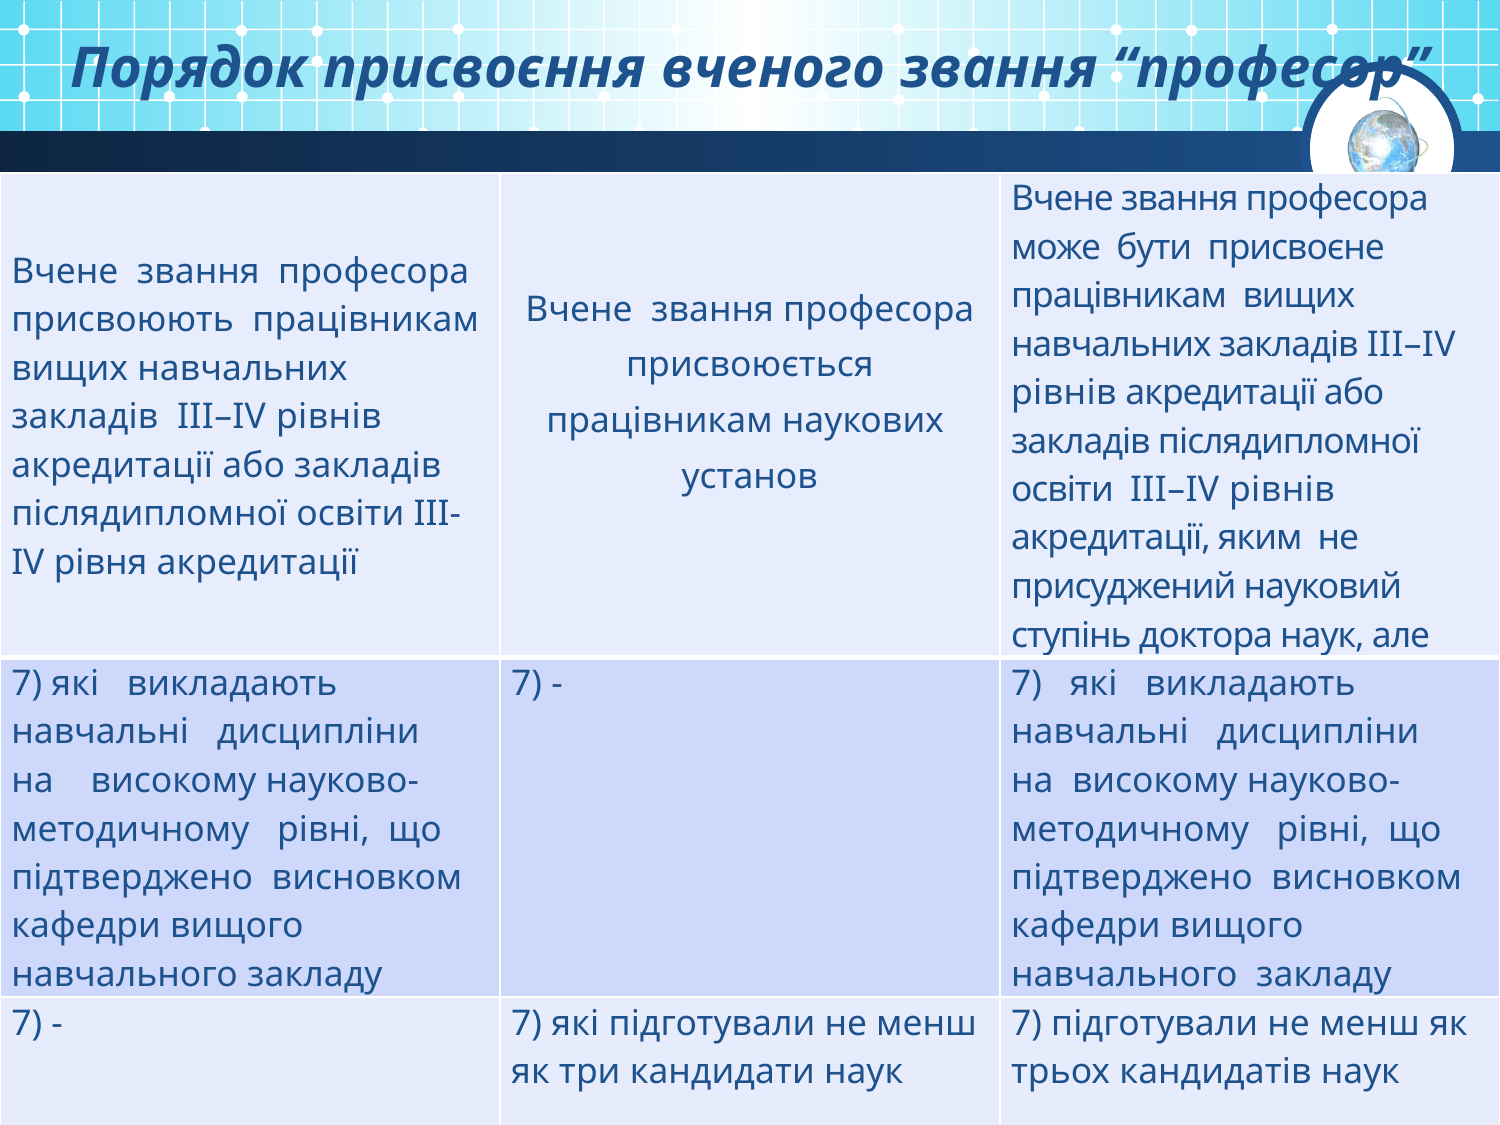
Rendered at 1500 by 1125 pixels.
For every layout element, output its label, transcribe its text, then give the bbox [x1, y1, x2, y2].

title Порядок присвоєння вченого звання “професор” [0, 0, 1500, 130]
picture [1310, 130, 1454, 172]
table_header Вчене звання професора присвоюють працівникам вищих навчальних закладів III–IV рівнів акредитації або закладів післядипломної освіти III-IV рівня акредитації [1, 174, 499, 655]
table_header Вчене звання професора присвоюється працівникам наукових установ [501, 174, 999, 655]
table_cell 7) які викладають навчальні дисципліни на високому науково-методичному рівні, що підтверджено висновком кафедри вищого навчального закладу [1, 660, 499, 996]
table_cell 7) які викладають навчальні дисципліни на високому науково-методичному рівні, що підтверджено висновком кафедри вищого навчального закладу [1001, 660, 1499, 996]
table_cell 7) - [501, 660, 999, 996]
table_cell 7) підготували не менш як трьох кандидатів наук [1001, 998, 1499, 1125]
table_cell 7) - [1, 998, 499, 1125]
table_cell 7) які підготували не менш як три кандидати наук [501, 998, 999, 1125]
table_header Вчене звання професора може бути присвоєне працівникам вищих навчальних закладів III–IV рівнів акредитації або закладів післядипломної освіти III–IV рівнів акредитації, яким не присуджений науковий ступінь доктора наук, але [1001, 174, 1499, 655]
